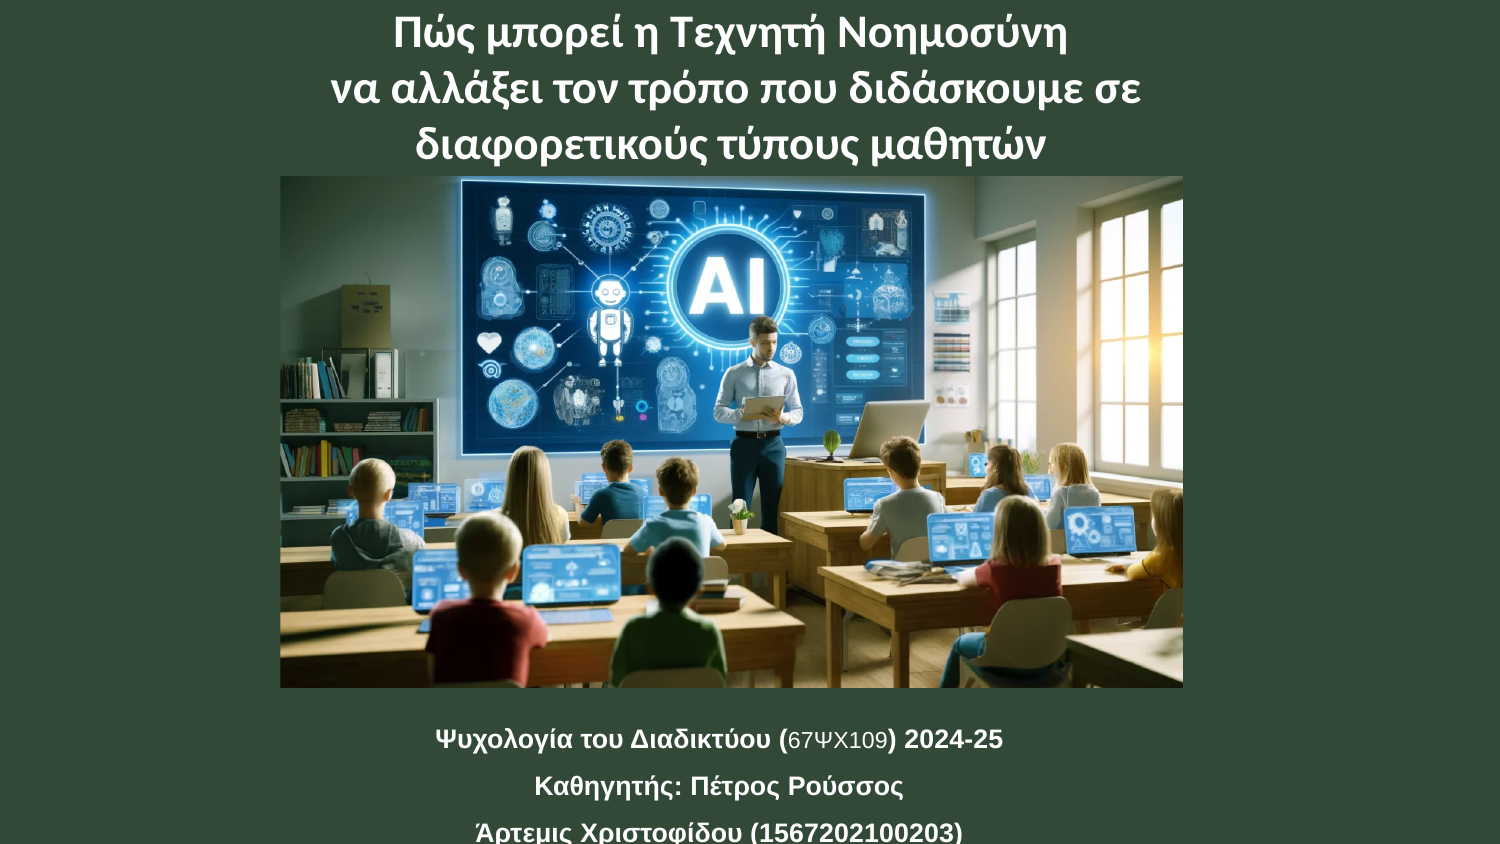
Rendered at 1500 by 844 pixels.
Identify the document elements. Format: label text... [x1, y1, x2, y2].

title Πώς μπορεί η Τεχνητή Νοημοσύνη να αλλάξει τον τρόπο που διδάσκουμε σε διαφορετικούς τύπους μαθητών [252, 0, 1221, 184]
subtitle Ψυχολογία του Διαδικτύου (67ΨΧ109) 2024-25 Καθηγητής: Πέτρος Ρούσσος Άρτεμις Χριστοφίδου (1567202100203) [20, 692, 1419, 768]
picture [280, 176, 1195, 688]
